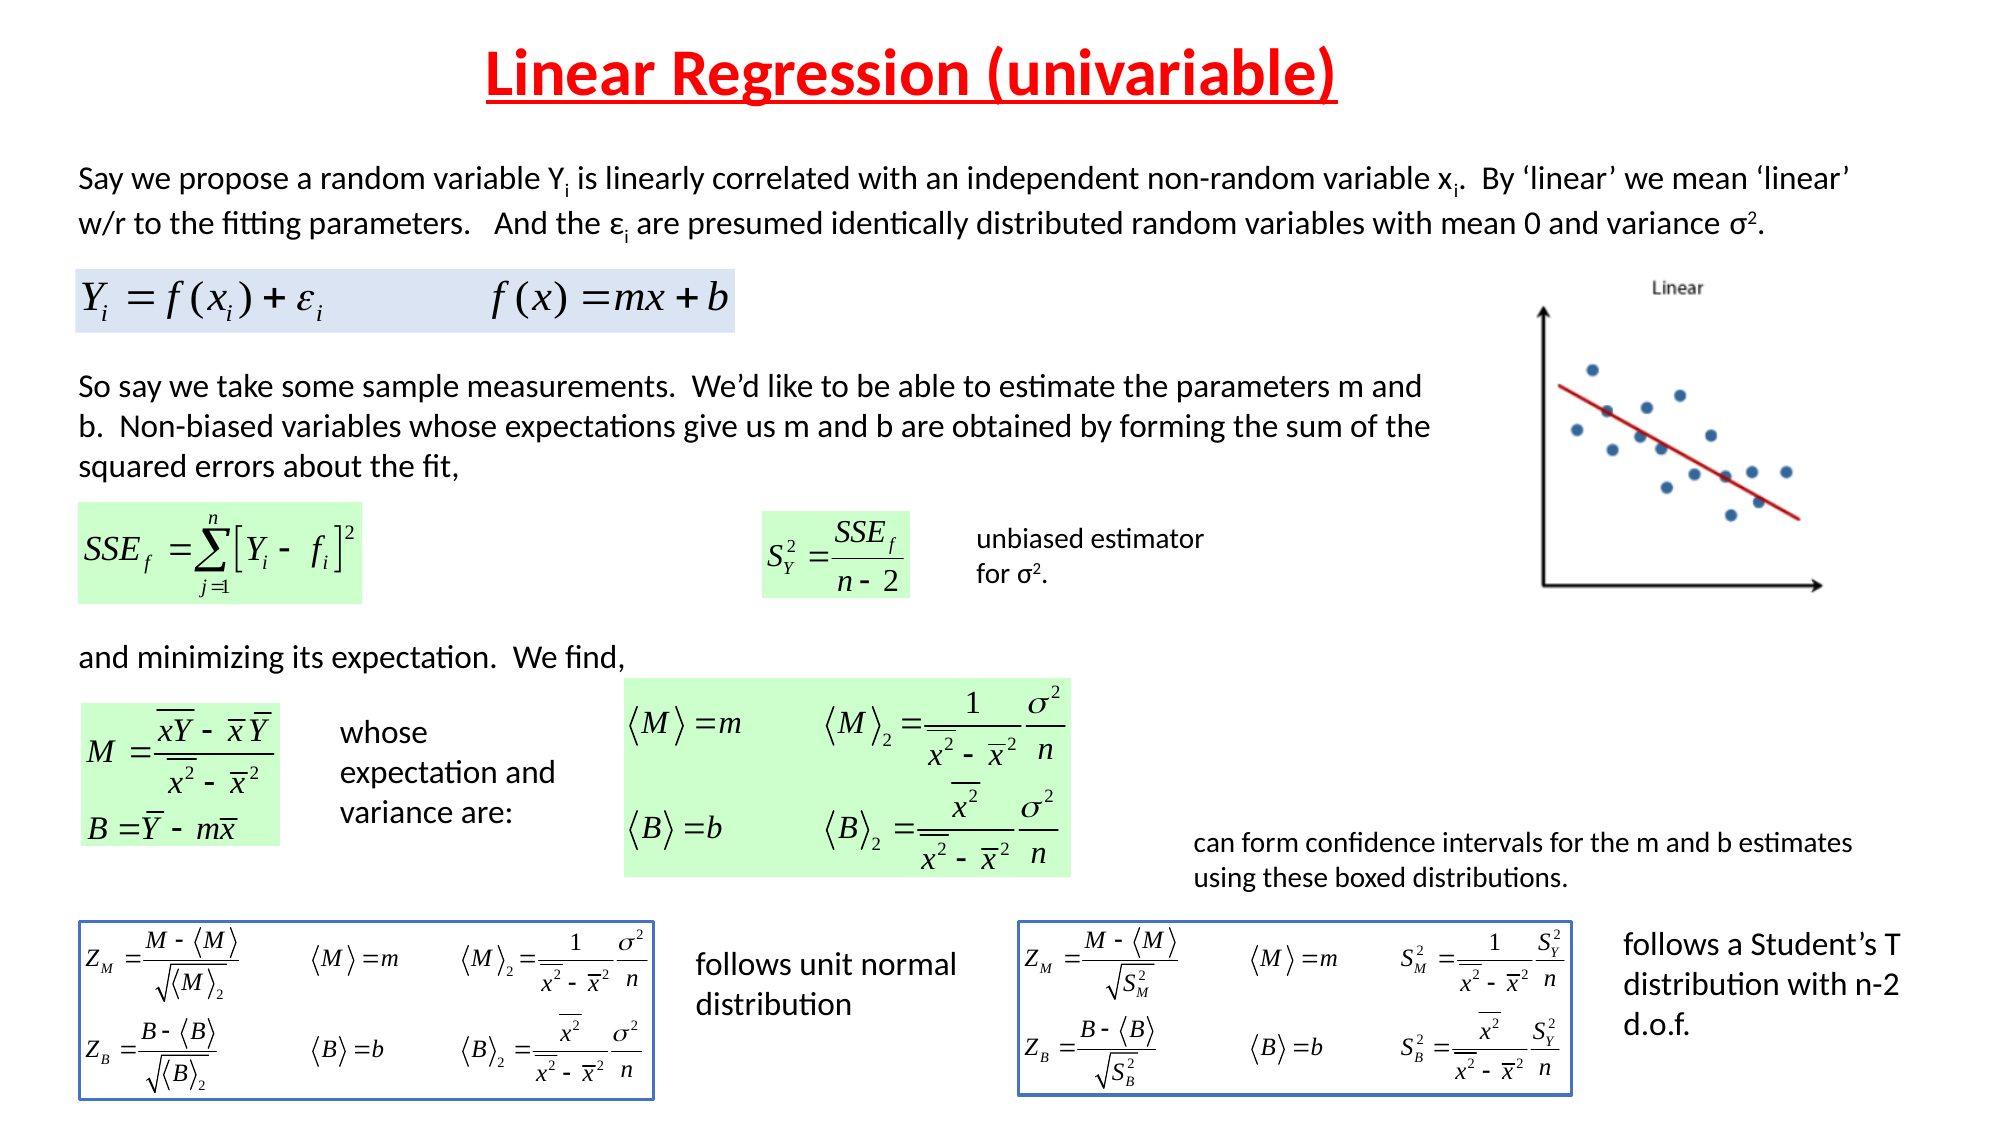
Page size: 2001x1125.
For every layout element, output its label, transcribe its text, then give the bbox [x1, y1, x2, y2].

text_box whose expectation and variance are: [325, 703, 606, 838]
text_box unbiased estimator for σ2. [961, 512, 1227, 597]
text_box Say we propose a random variable Yi is linearly correlated with an independent non-random variable xi. By ‘linear’ we mean ‘linear’ w/r to the fitting parameters. And the εi are presumed identically distributed random variables with mean 0 and variance σ2. [63, 148, 1902, 255]
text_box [81, 703, 280, 846]
text_box can form confidence intervals for the m and b estimates using these boxed distributions. [1179, 816, 1879, 901]
text_box and minimizing its expectation. We find, [63, 627, 695, 683]
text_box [77, 501, 363, 605]
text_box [75, 268, 735, 333]
text_box follows a Student’s T distribution with n-2 d.o.f. [1608, 915, 1919, 1050]
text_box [1020, 922, 1571, 1094]
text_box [623, 677, 1072, 877]
picture [1518, 266, 1841, 605]
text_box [81, 922, 652, 1098]
text_box Linear Regression (univariable) [470, 21, 1399, 117]
text_box So say we take some sample measurements. We’d like to be able to estimate the parameters m and b. Non-biased variables whose expectations give us m and b are obtained by forming the sum of the squared errors about the fit, [63, 356, 1468, 492]
text_box follows unit normal distribution [680, 935, 992, 1030]
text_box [761, 510, 911, 599]
